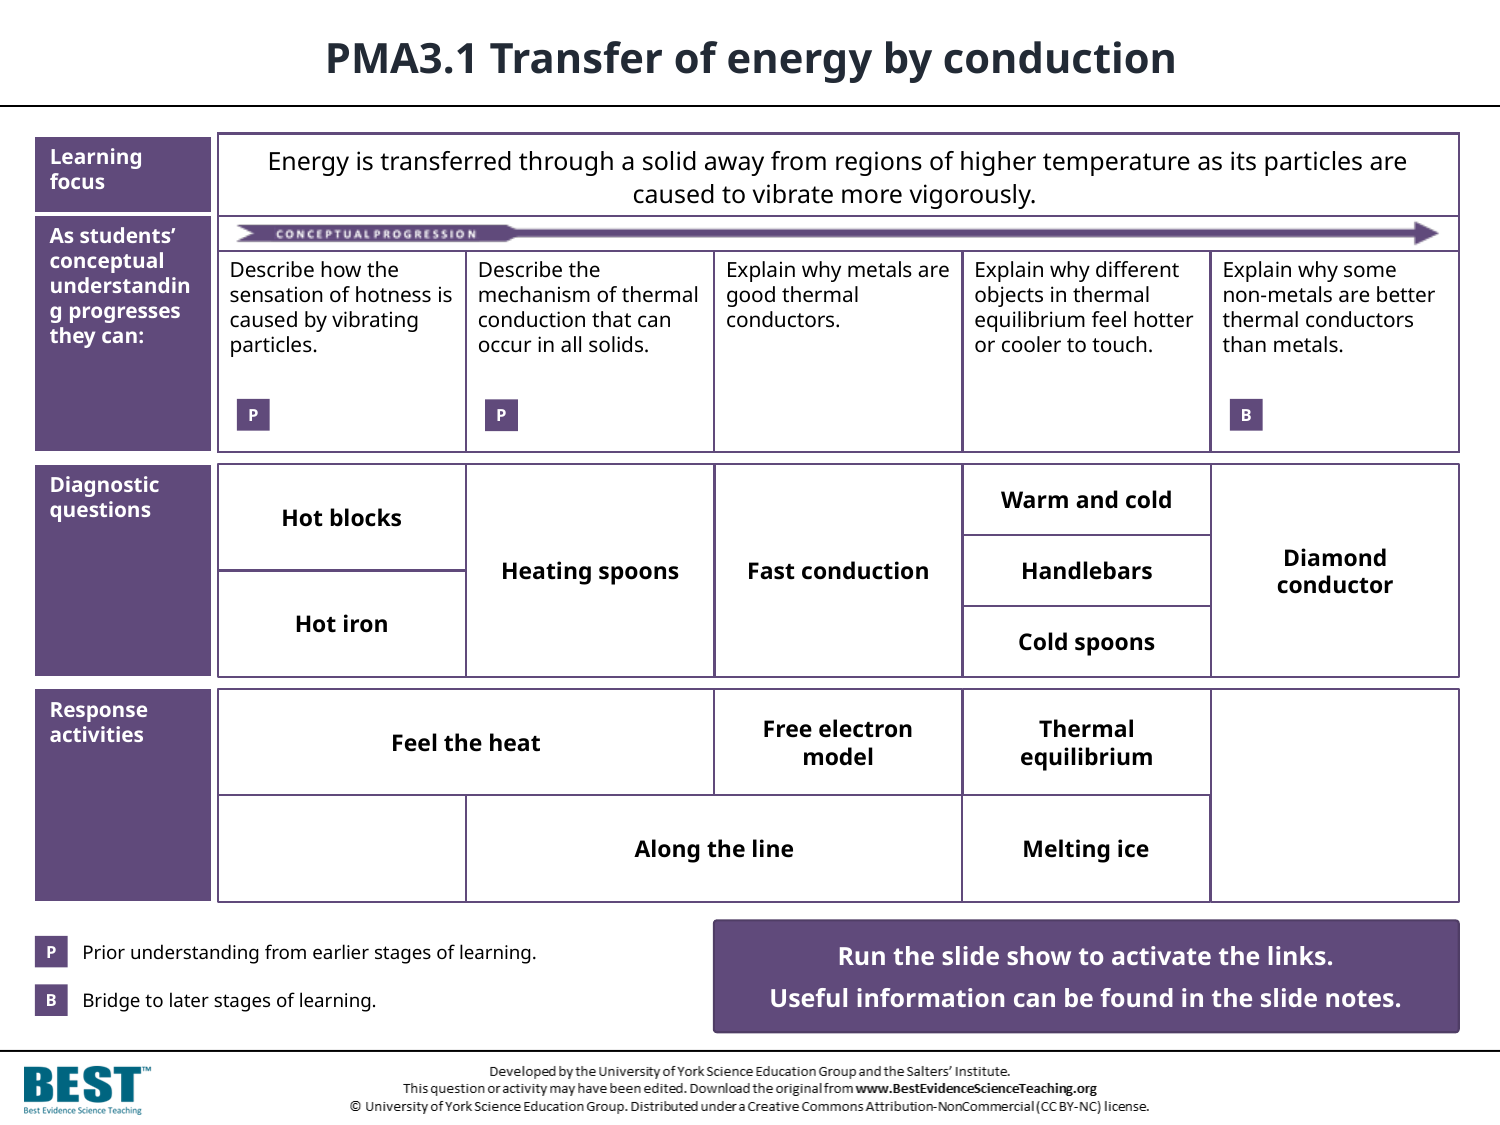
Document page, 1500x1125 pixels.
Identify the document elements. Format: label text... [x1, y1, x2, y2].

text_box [34, 133, 1460, 902]
picture [0, 105, 1500, 1125]
text_box PMA3.1 Transfer of energy by conduction [248, 4, 1255, 105]
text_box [34, 933, 679, 1019]
